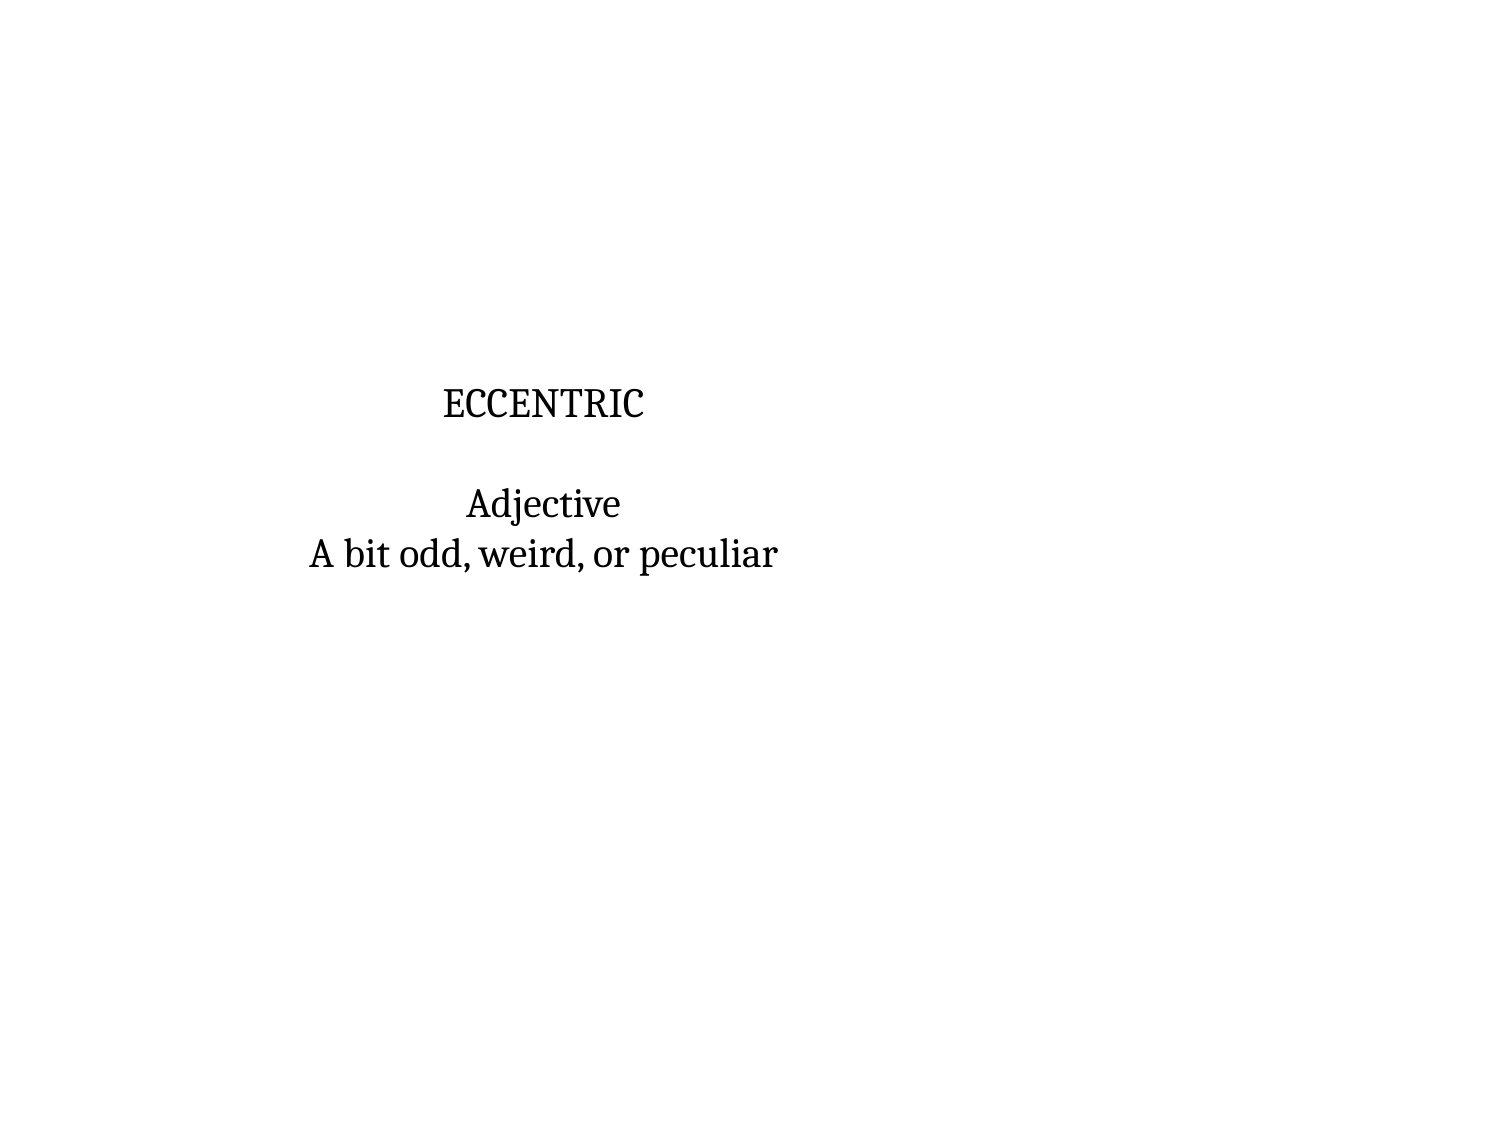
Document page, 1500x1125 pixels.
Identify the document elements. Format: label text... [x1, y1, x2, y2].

text_box ECCENTRIC Adjective A bit odd, weird, or peculiar [168, 368, 919, 634]
